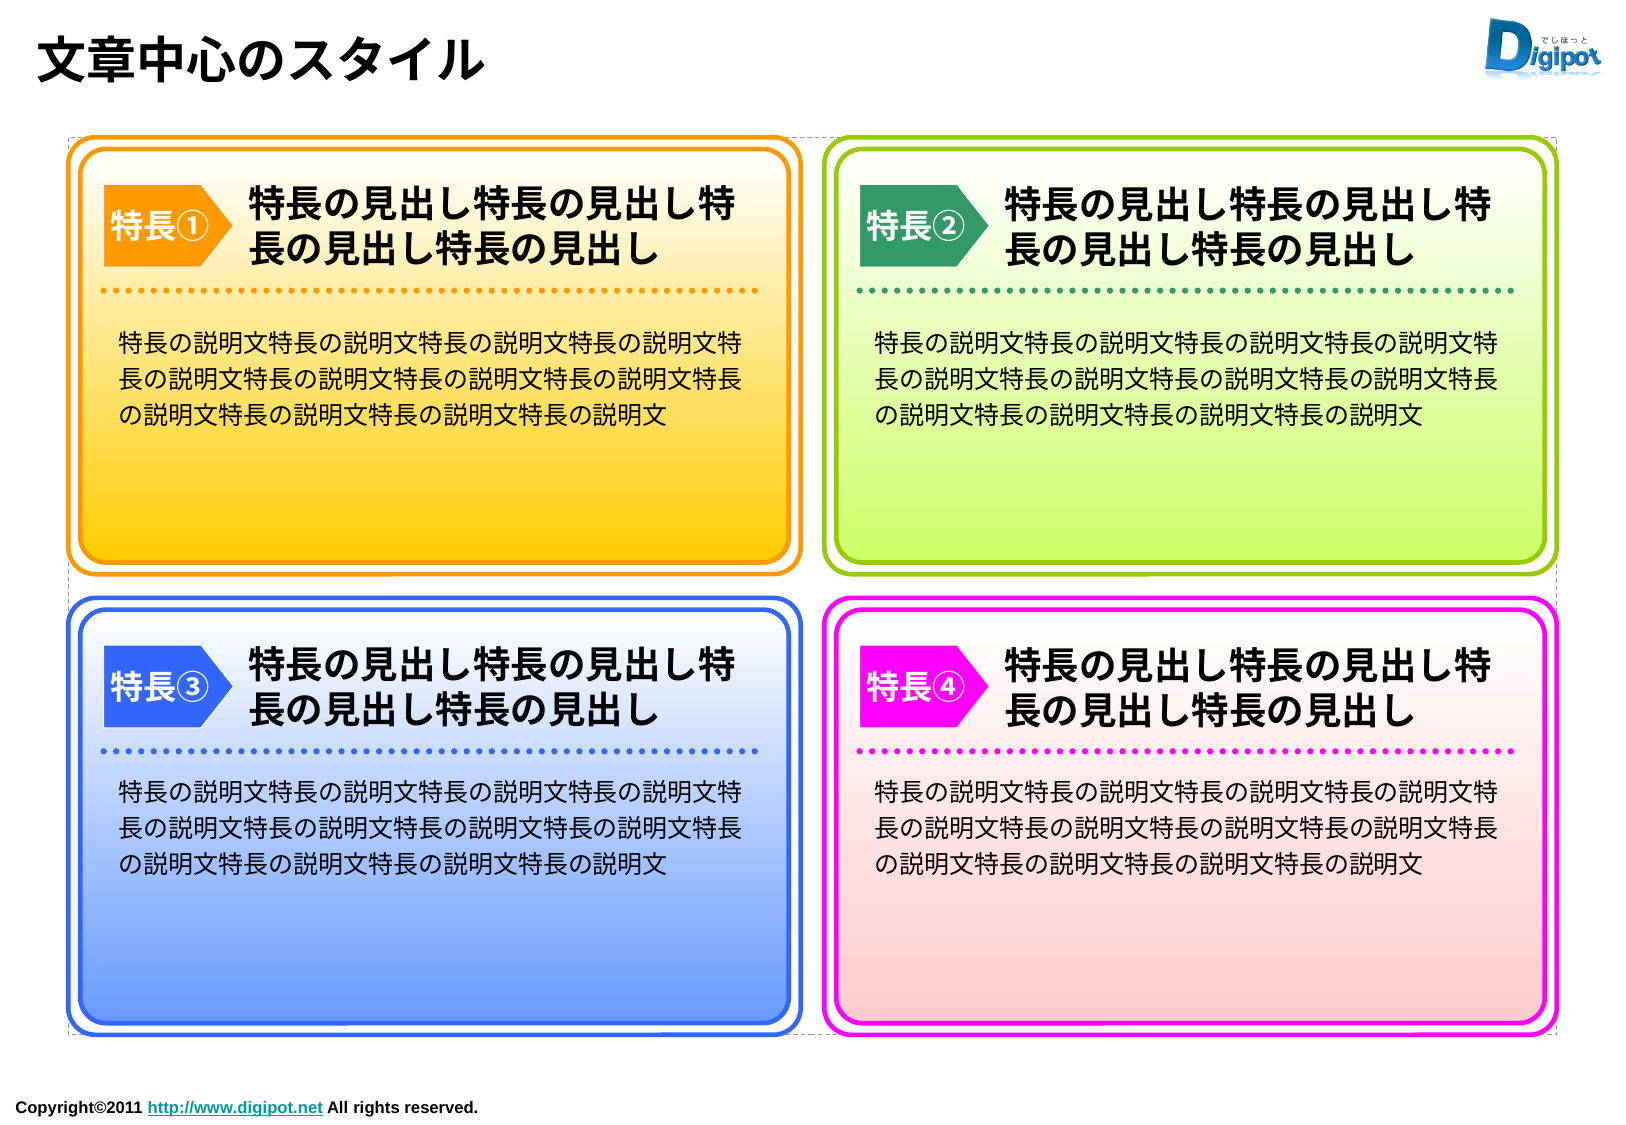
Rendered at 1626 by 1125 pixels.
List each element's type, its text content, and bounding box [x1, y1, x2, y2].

text_box 特長の見出し特長の見出し特長の見出し特長の見出し [233, 172, 754, 278]
text_box 特長の見出し特長の見出し特長の見出し特長の見出し [989, 634, 1510, 740]
text_box [836, 148, 1545, 563]
text_box 特長の見出し特長の見出し特長の見出し特長の見出し [989, 173, 1510, 279]
text_box [80, 148, 789, 563]
text_box [824, 137, 1557, 575]
text_box 特長の説明文特長の説明文特長の説明文特長の説明文特長の説明文特長の説明文特長の説明文特長の説明文特長の説明文特長の説明文特長の説明文特長の説明文 [103, 763, 766, 886]
text_box [68, 137, 801, 575]
text_box [80, 609, 789, 1024]
text_box [824, 597, 1557, 1035]
text_box [836, 609, 1545, 1024]
text_box 特長の説明文特長の説明文特長の説明文特長の説明文特長の説明文特長の説明文特長の説明文特長の説明文特長の説明文特長の説明文特長の説明文特長の説明文 [859, 314, 1522, 437]
text_box [68, 597, 801, 1035]
text_box 特長の説明文特長の説明文特長の説明文特長の説明文特長の説明文特長の説明文特長の説明文特長の説明文特長の説明文特長の説明文特長の説明文特長の説明文 [859, 763, 1522, 886]
picture [1485, 18, 1602, 82]
text_box 特長② [859, 184, 989, 268]
text_box 特長③ [103, 645, 233, 728]
text_box 特長④ [859, 645, 989, 728]
text_box 特長の見出し特長の見出し特長の見出し特長の見出し [233, 633, 754, 738]
text_box 特長① [103, 184, 234, 268]
title 文章中心のスタイル [21, 19, 881, 98]
text_box 特長の説明文特長の説明文特長の説明文特長の説明文特長の説明文特長の説明文特長の説明文特長の説明文特長の説明文特長の説明文特長の説明文特長の説明文 [103, 314, 766, 437]
